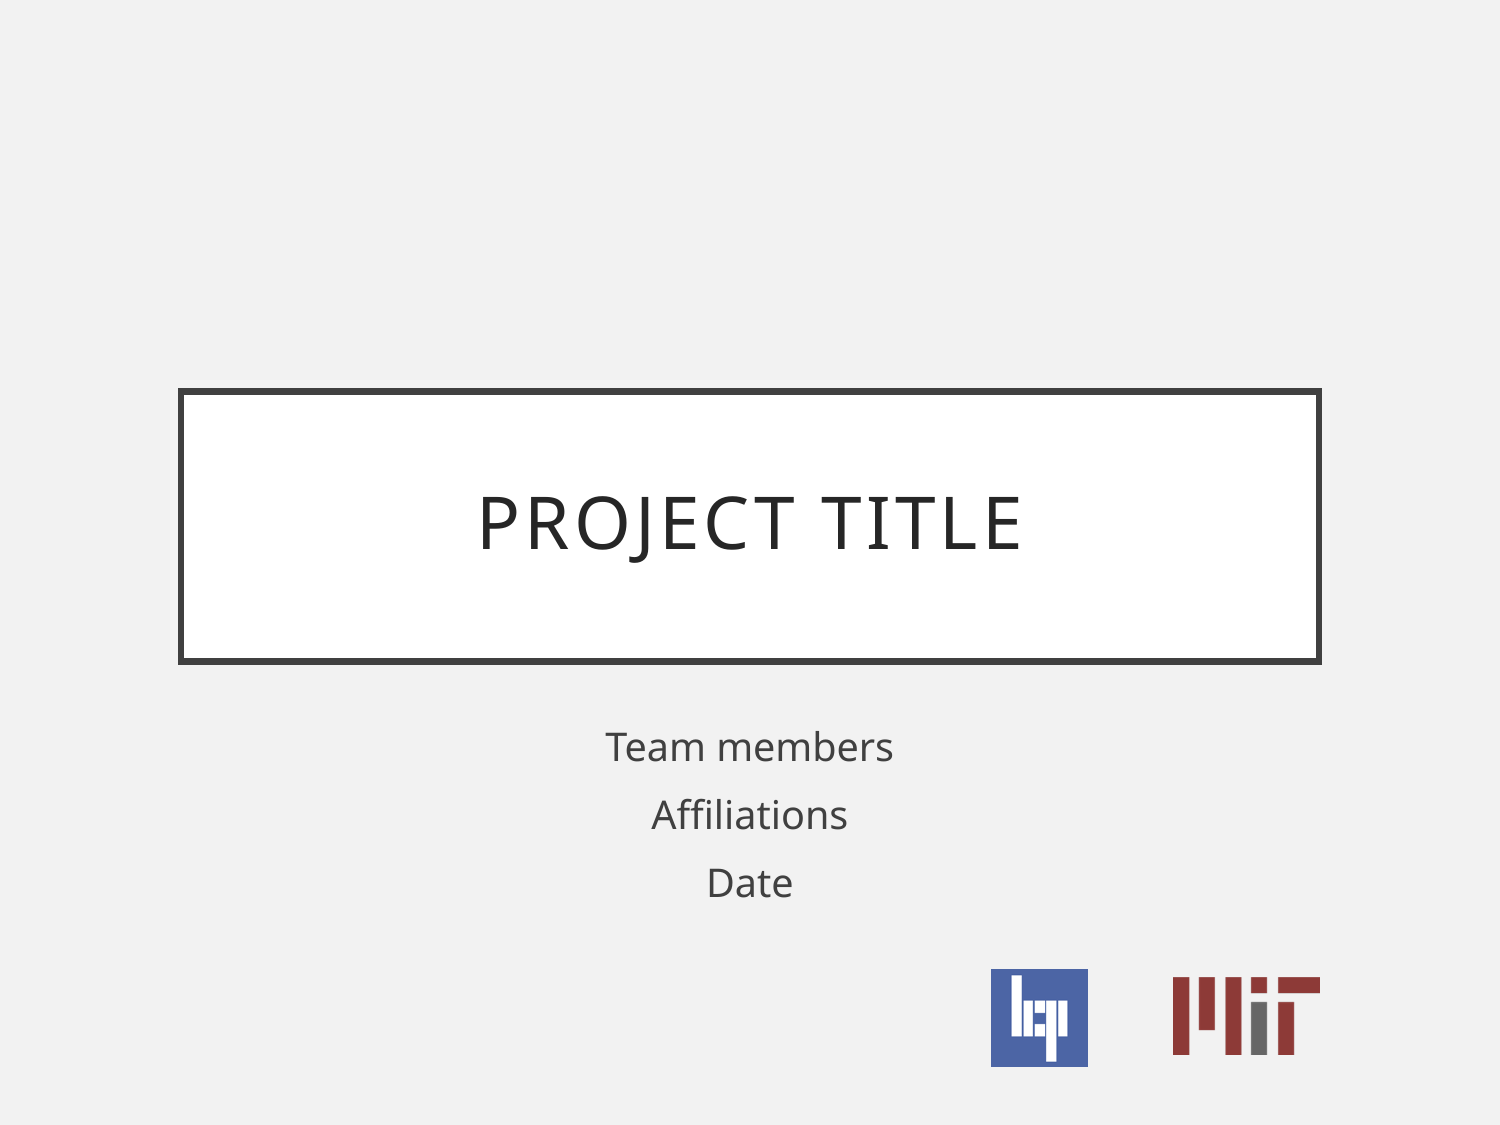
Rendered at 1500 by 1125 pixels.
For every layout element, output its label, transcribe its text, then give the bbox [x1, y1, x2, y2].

subtitle Team members Affiliations Date [331, 713, 1169, 918]
title Project title [178, 388, 1322, 665]
picture [991, 969, 1320, 1067]
